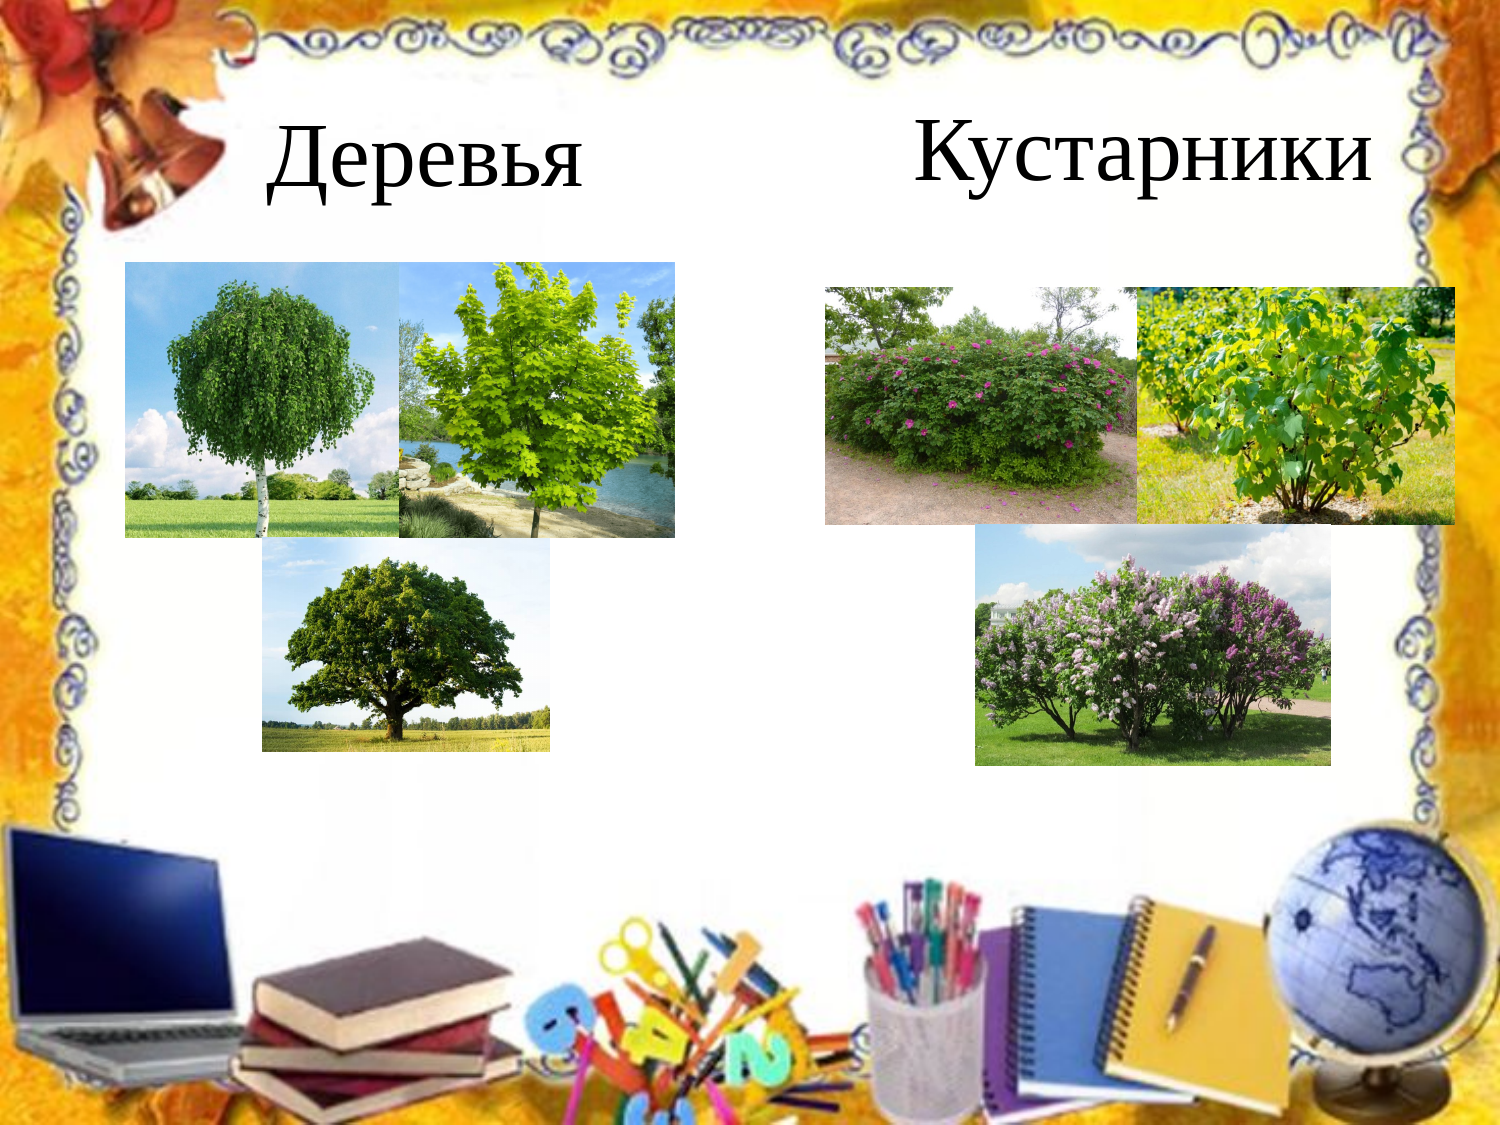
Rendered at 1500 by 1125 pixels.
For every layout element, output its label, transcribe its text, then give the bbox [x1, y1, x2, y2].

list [124, 262, 397, 538]
picture [0, 0, 1500, 1125]
title Кустарники [887, 50, 1400, 238]
text_box Деревья [251, 87, 600, 213]
